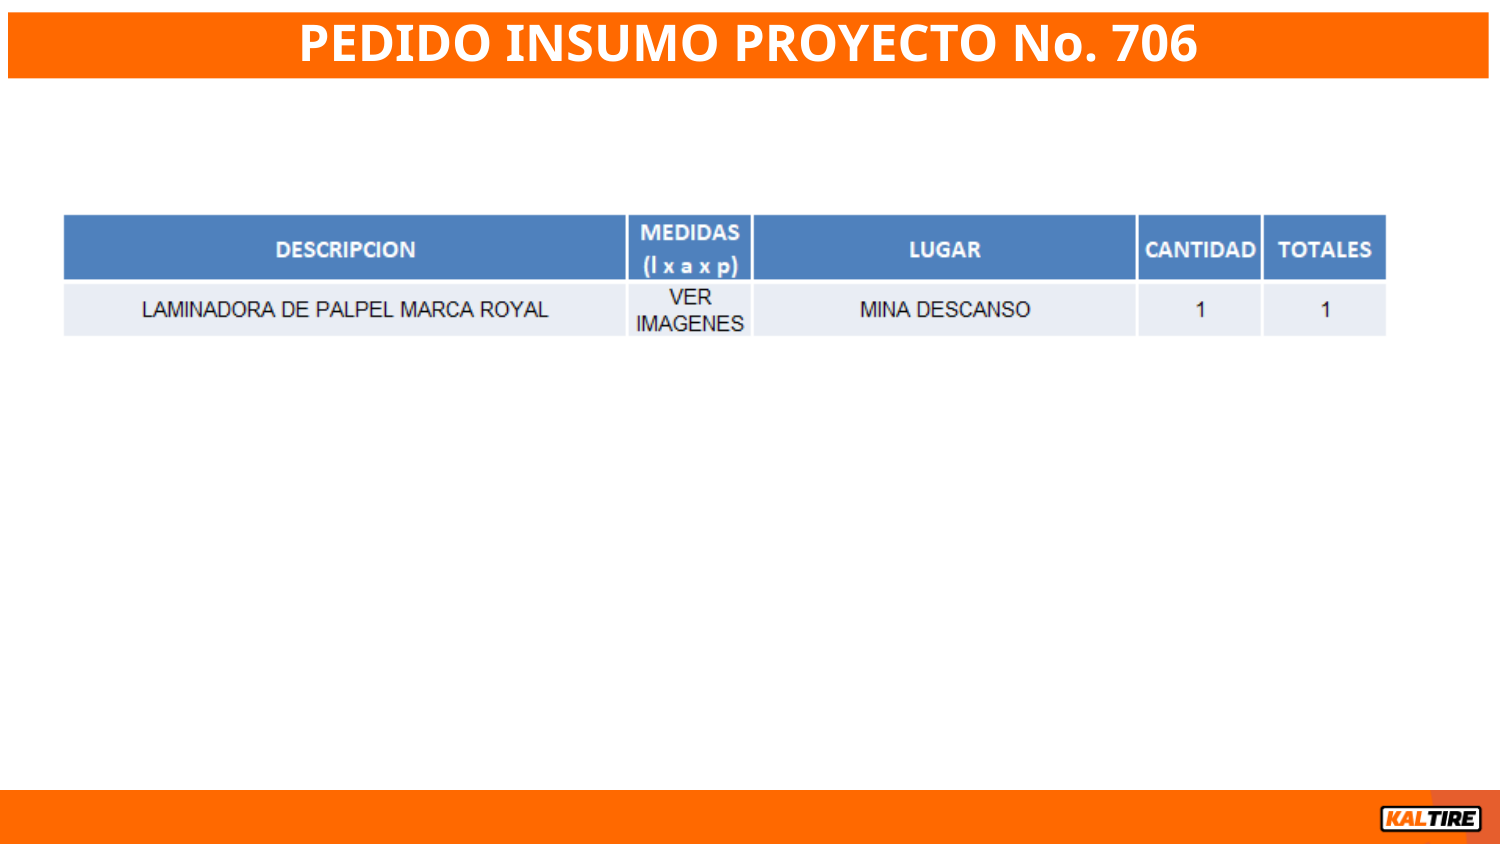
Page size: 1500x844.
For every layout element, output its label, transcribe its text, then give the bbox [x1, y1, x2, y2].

picture [0, 790, 1500, 844]
text_box PEDIDO INSUMO PROYECTO No. 706 [8, 12, 1489, 79]
picture [58, 208, 1394, 344]
